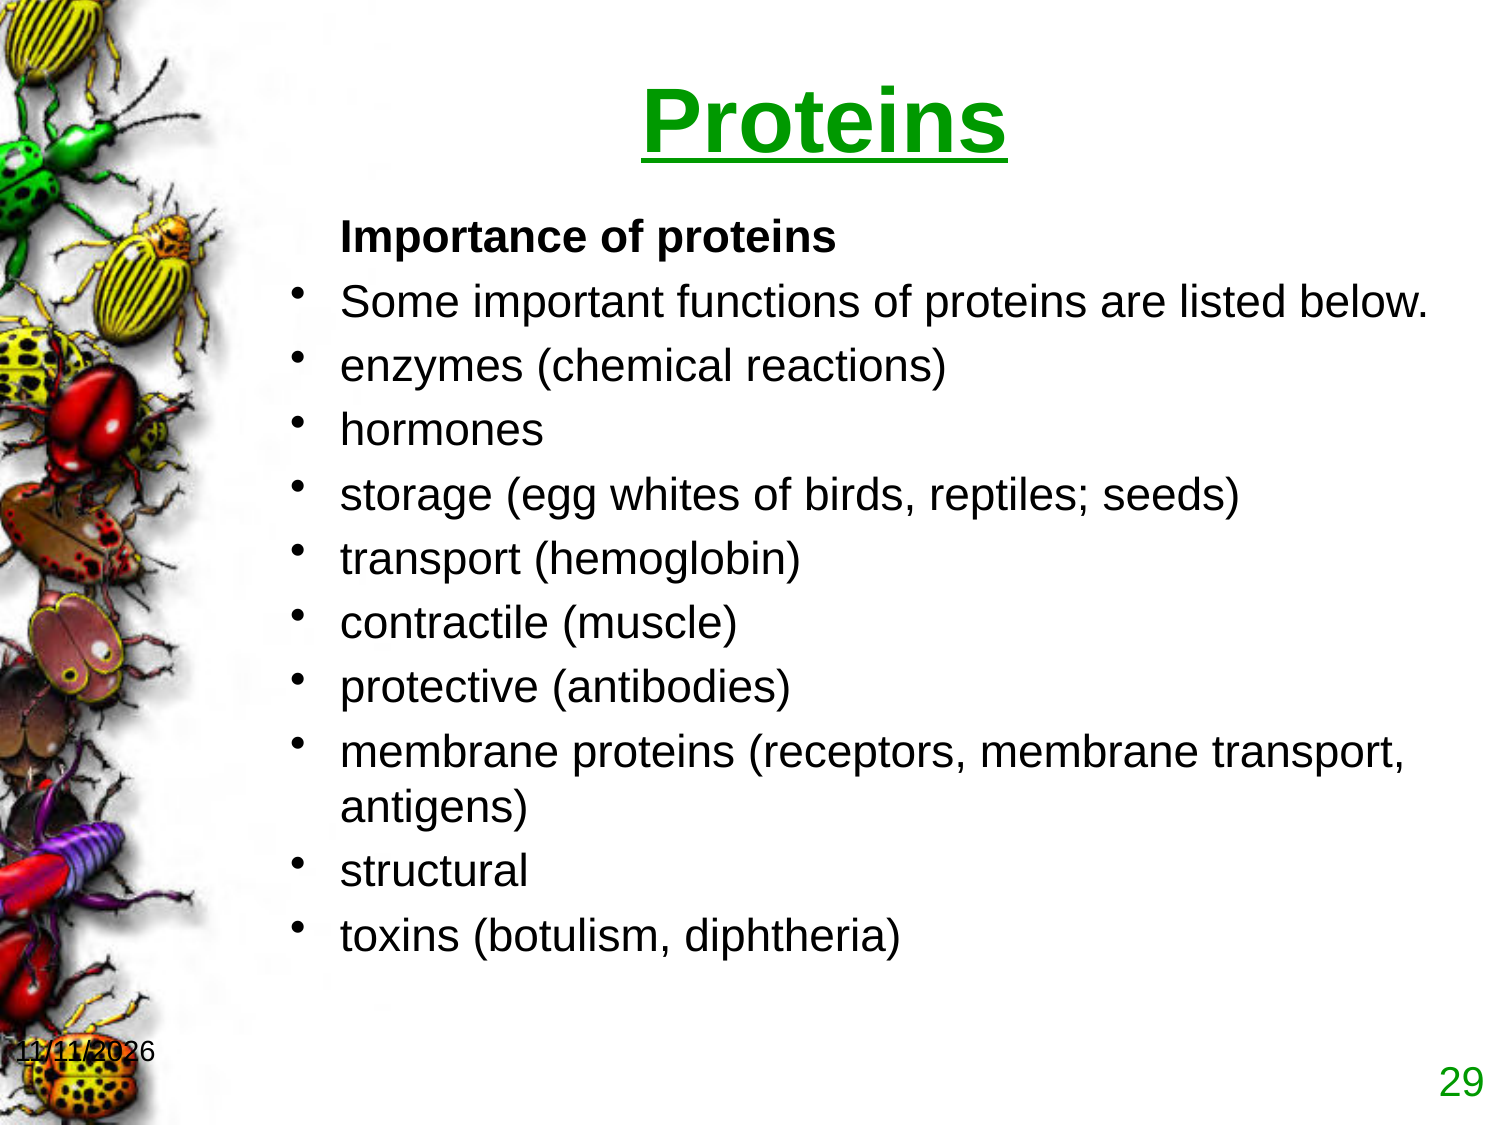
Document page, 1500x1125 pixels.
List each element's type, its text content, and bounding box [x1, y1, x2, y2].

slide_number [0, 1025, 289, 1100]
picture [0, 0, 1500, 1125]
list Importance of proteins Some important functions of proteins are listed below. enzymes (chemical reactions) hormones storage (egg whites of birds, reptiles; seeds) transport (hemoglobin) contractile (muscle) protective (antibodies) membrane proteins (receptors, membrane transport, antigens) structural toxins (botulism, diphtheria) [274, 198, 1451, 1001]
title Proteins [224, 44, 1426, 188]
slide_number 29 [1149, 1046, 1500, 1125]
